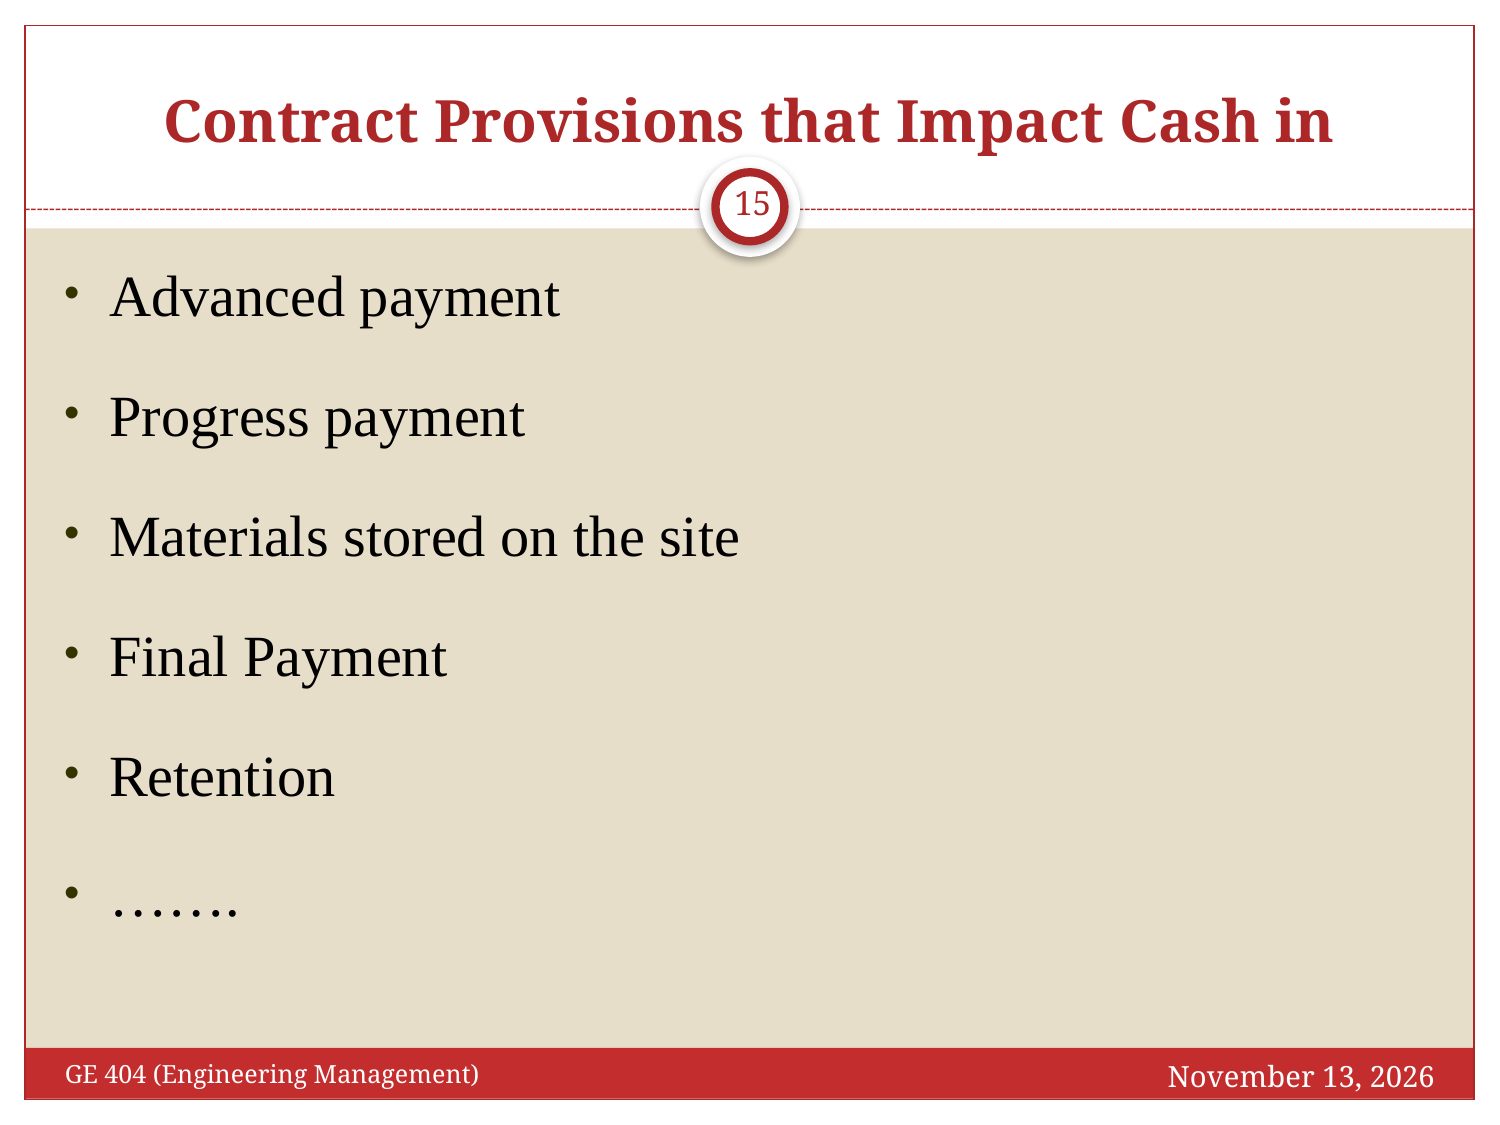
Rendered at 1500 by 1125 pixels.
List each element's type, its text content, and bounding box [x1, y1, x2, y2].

slide_number 15 [715, 168, 791, 241]
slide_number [950, 1050, 1450, 1111]
list Advanced payment Progress payment Materials stored on the site Final Payment Retention ……. [49, 250, 1445, 1001]
title Contract Provisions that Impact Cash in [49, 37, 1450, 162]
footer GE 404 (Engineering Management) [50, 1051, 638, 1112]
